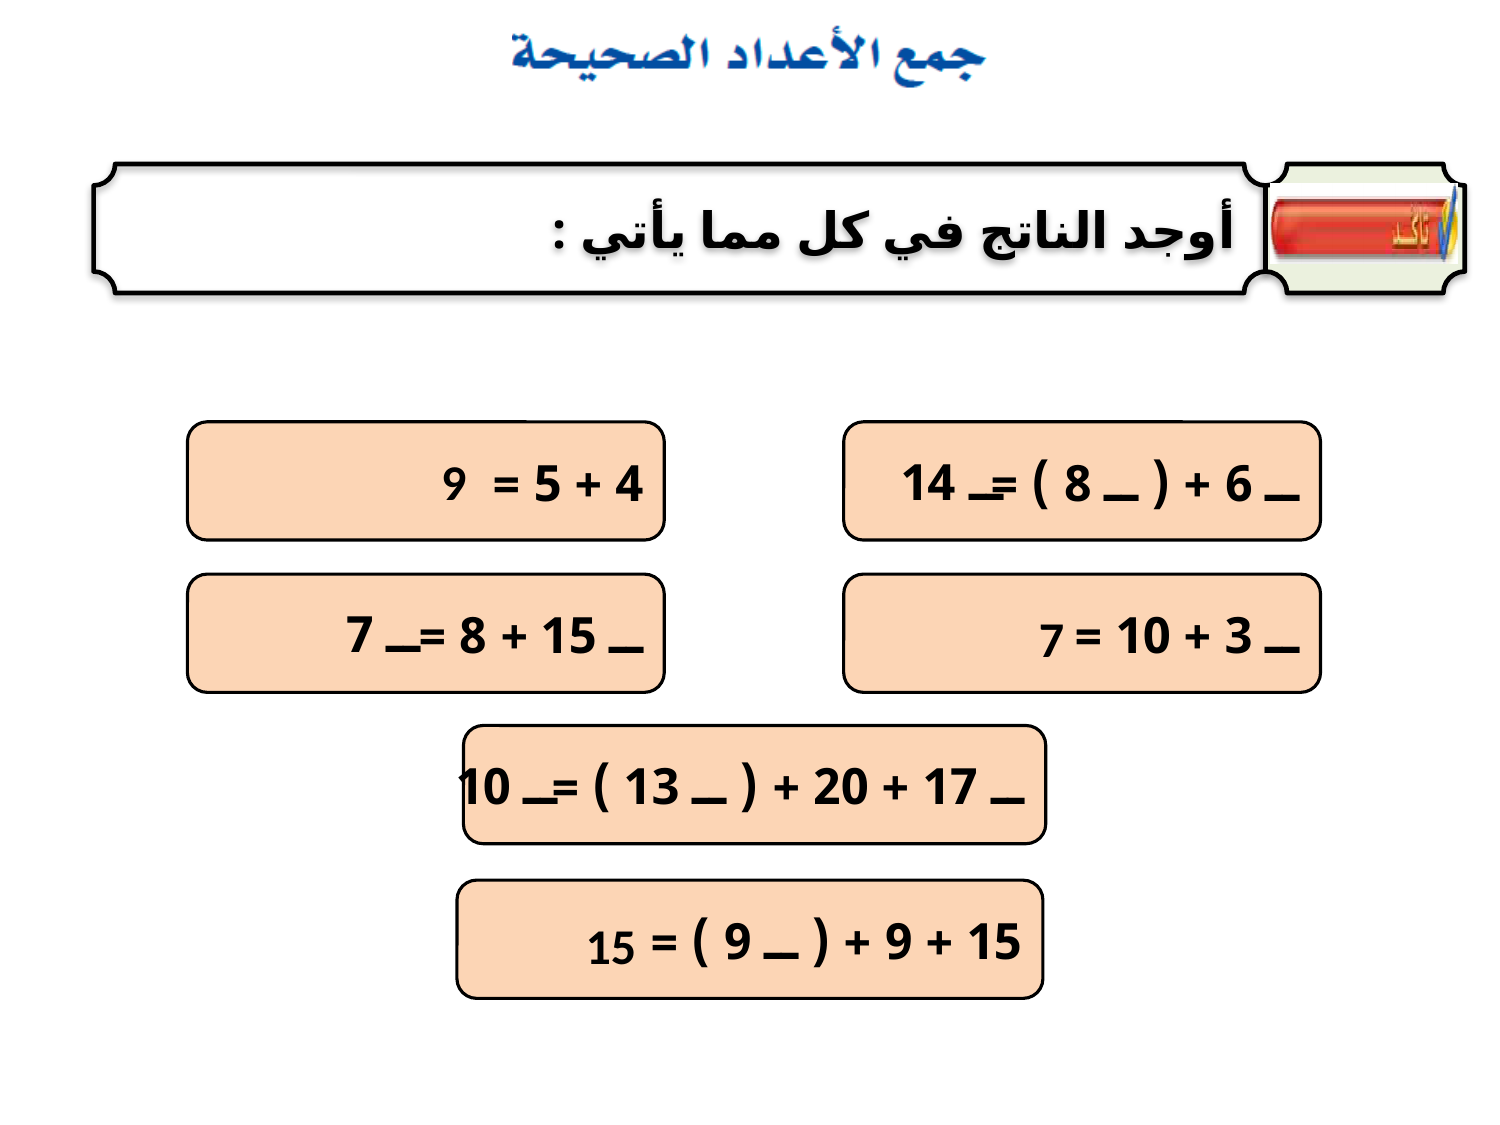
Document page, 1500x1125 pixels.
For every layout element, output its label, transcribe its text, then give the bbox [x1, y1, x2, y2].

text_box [93, 163, 1466, 294]
text_box 7 [977, 602, 1126, 673]
text_box ــ 15 + 8 = [187, 574, 665, 693]
text_box 15 [537, 909, 685, 980]
text_box ــ 6 + ( ــ 8 ) = [843, 421, 1321, 541]
text_box 4 + 5 = [187, 421, 665, 541]
text_box ــ 17 + 20 + ( ــ 13 ) = [463, 725, 1046, 844]
text_box 15 + 9 + ( ــ 9 ) = [456, 880, 1043, 999]
text_box ــ 10 [433, 748, 581, 820]
text_box ــ 3 + 10 = [843, 574, 1321, 693]
text_box ــ 7 [309, 597, 458, 668]
text_box 9 [380, 445, 528, 516]
text_box ــ 14 [878, 445, 1027, 516]
picture [512, 23, 988, 91]
